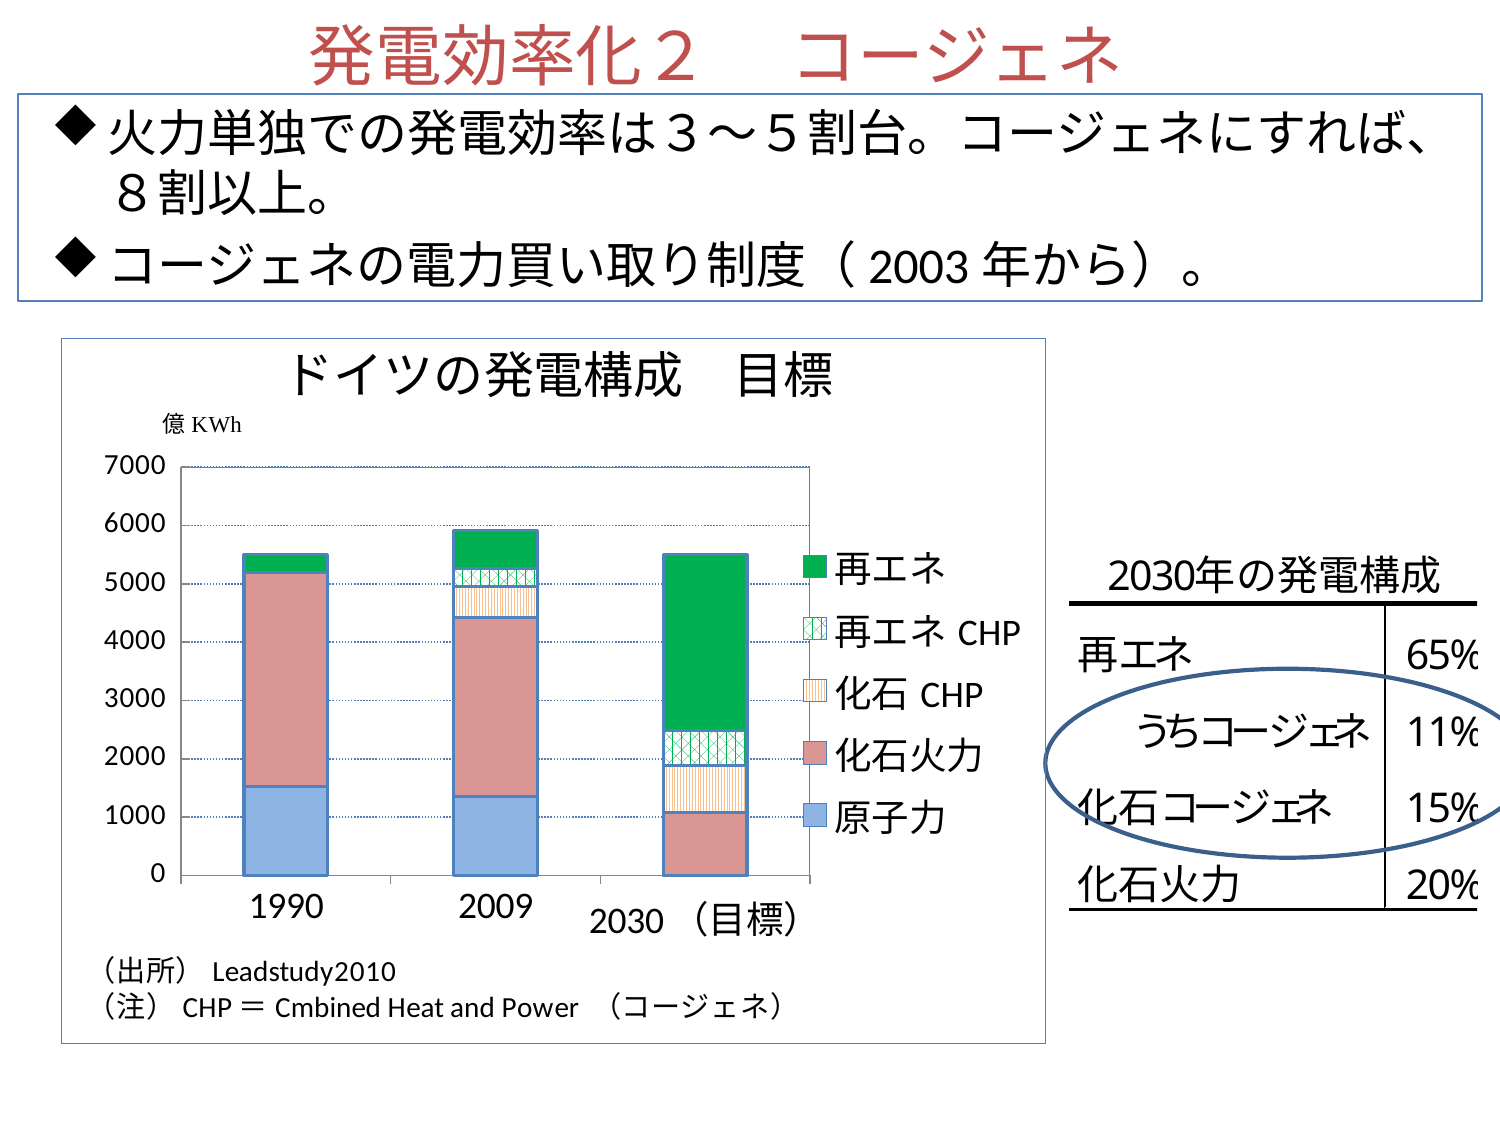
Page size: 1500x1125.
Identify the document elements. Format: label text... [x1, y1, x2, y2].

picture [1068, 526, 1483, 916]
text_box [1487, 707, 1500, 820]
text_box 発電効率化２ コージェネ [64, 5, 1435, 93]
text_box 火力単独での発電効率は３～５割台。コージェネにすれば、８割以上。 コージェネの電力買い取り制度（2003年から）。 [17, 93, 1483, 302]
text_box [1050, 724, 1063, 802]
chart [61, 337, 1046, 1044]
